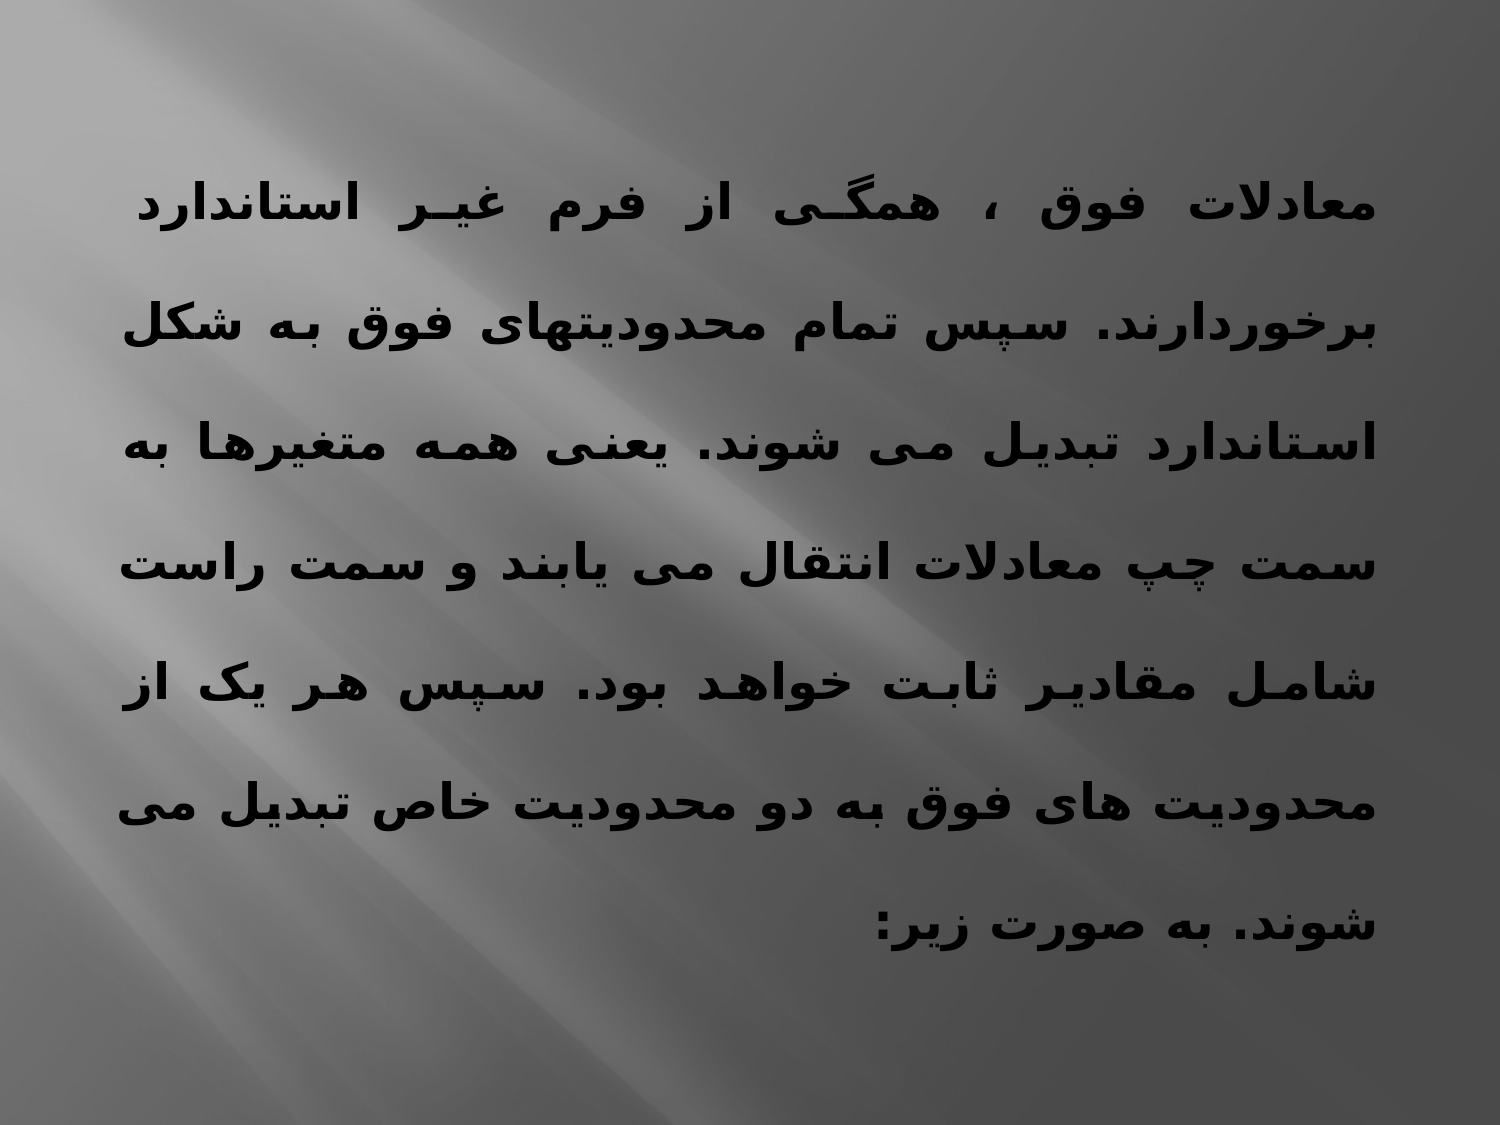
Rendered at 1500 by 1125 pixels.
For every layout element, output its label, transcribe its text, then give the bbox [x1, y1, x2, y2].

text_box معادلات فوق ، همگی از فرم غیر استاندارد برخوردارند. سپس تمام محدودیتهای فوق به شکل استاندارد تبدیل می شوند. یعنی همه متغیرها به سمت چپ معادلات انتقال می یابند و سمت راست شامل مقادیر ثابت خواهد بود. سپس هر یک از محدودیت های فوق به دو محدودیت خاص تبدیل می شوند. به صورت زیر: [100, 101, 1394, 957]
